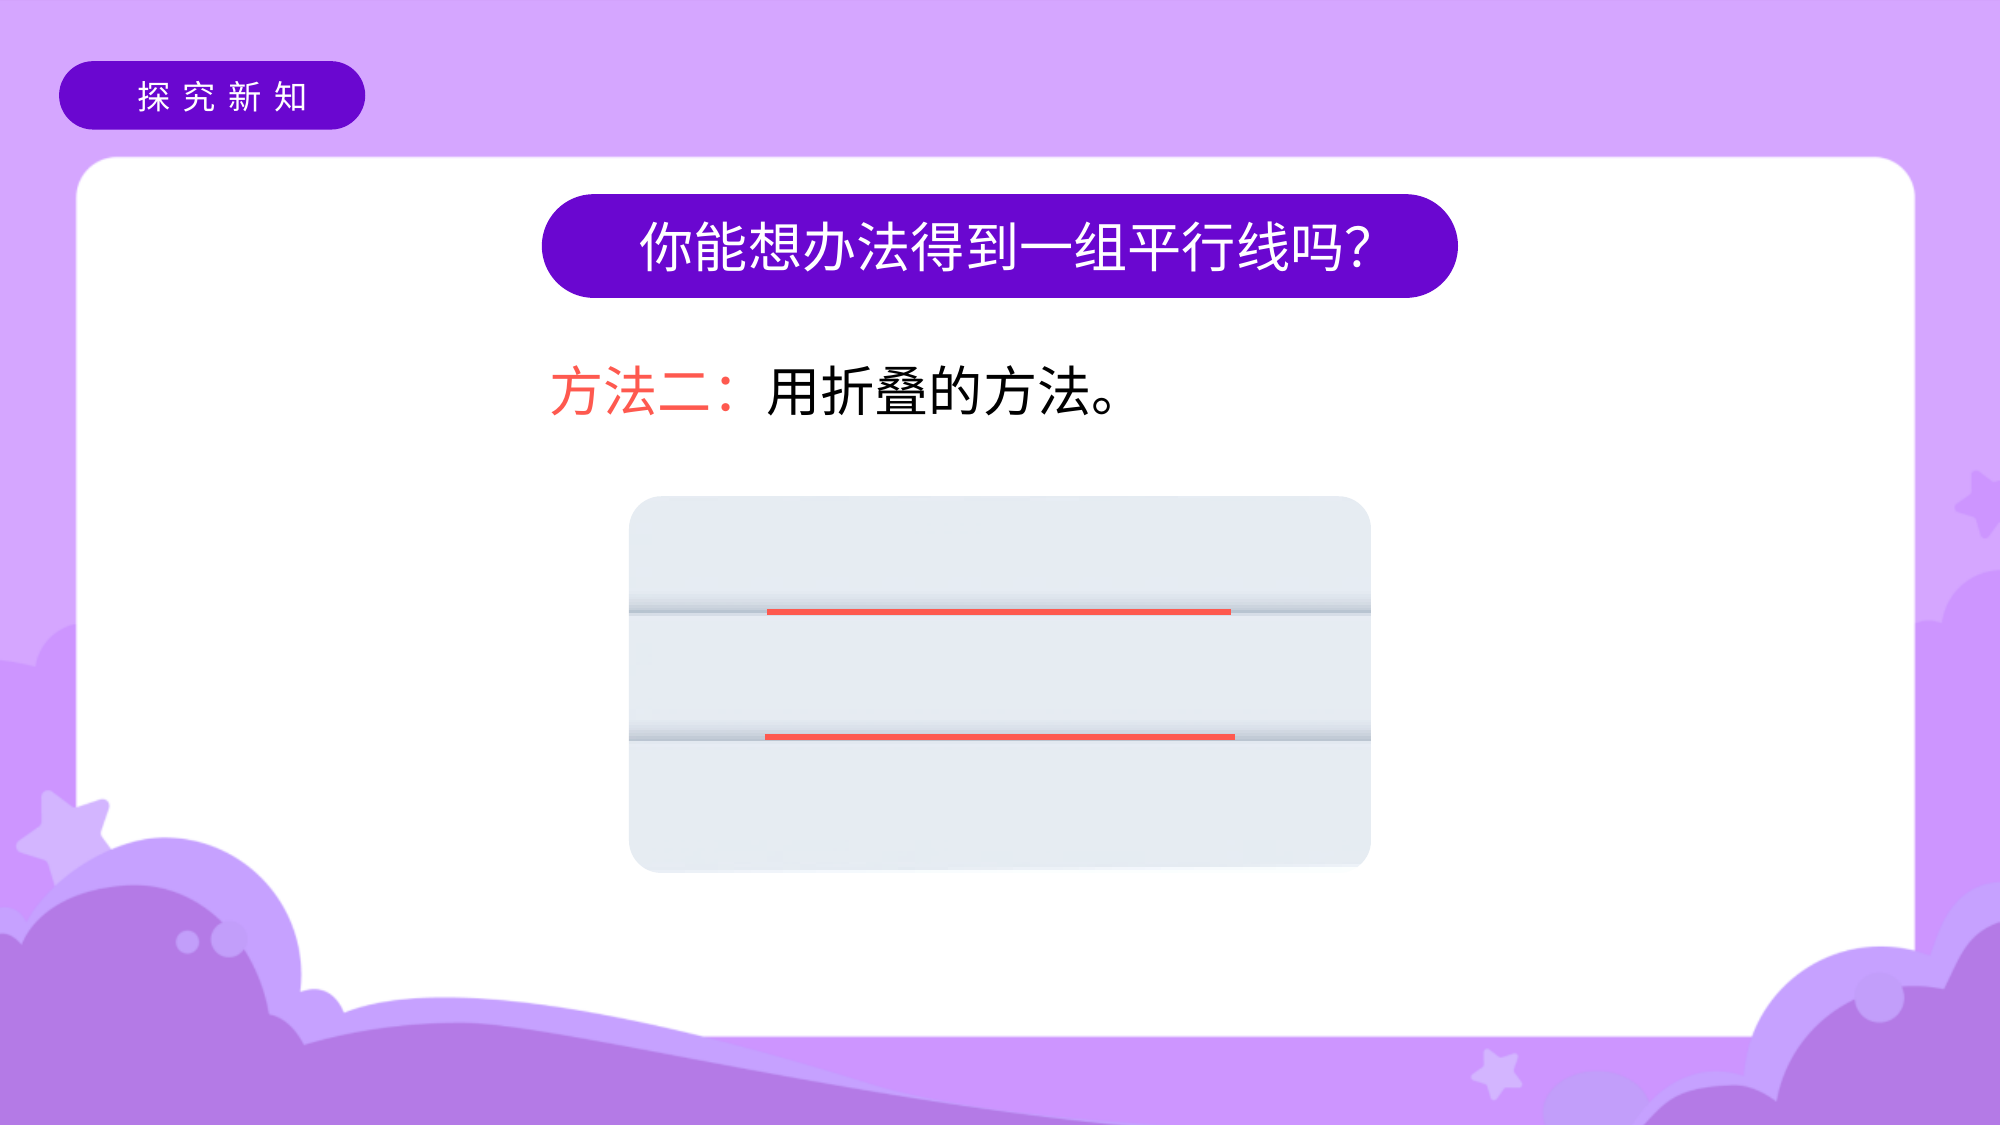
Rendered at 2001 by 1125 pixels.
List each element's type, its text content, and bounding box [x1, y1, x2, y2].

text_box 方法二：用折叠的方法。 [534, 349, 1153, 430]
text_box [541, 194, 1458, 298]
picture [0, 0, 2000, 1125]
